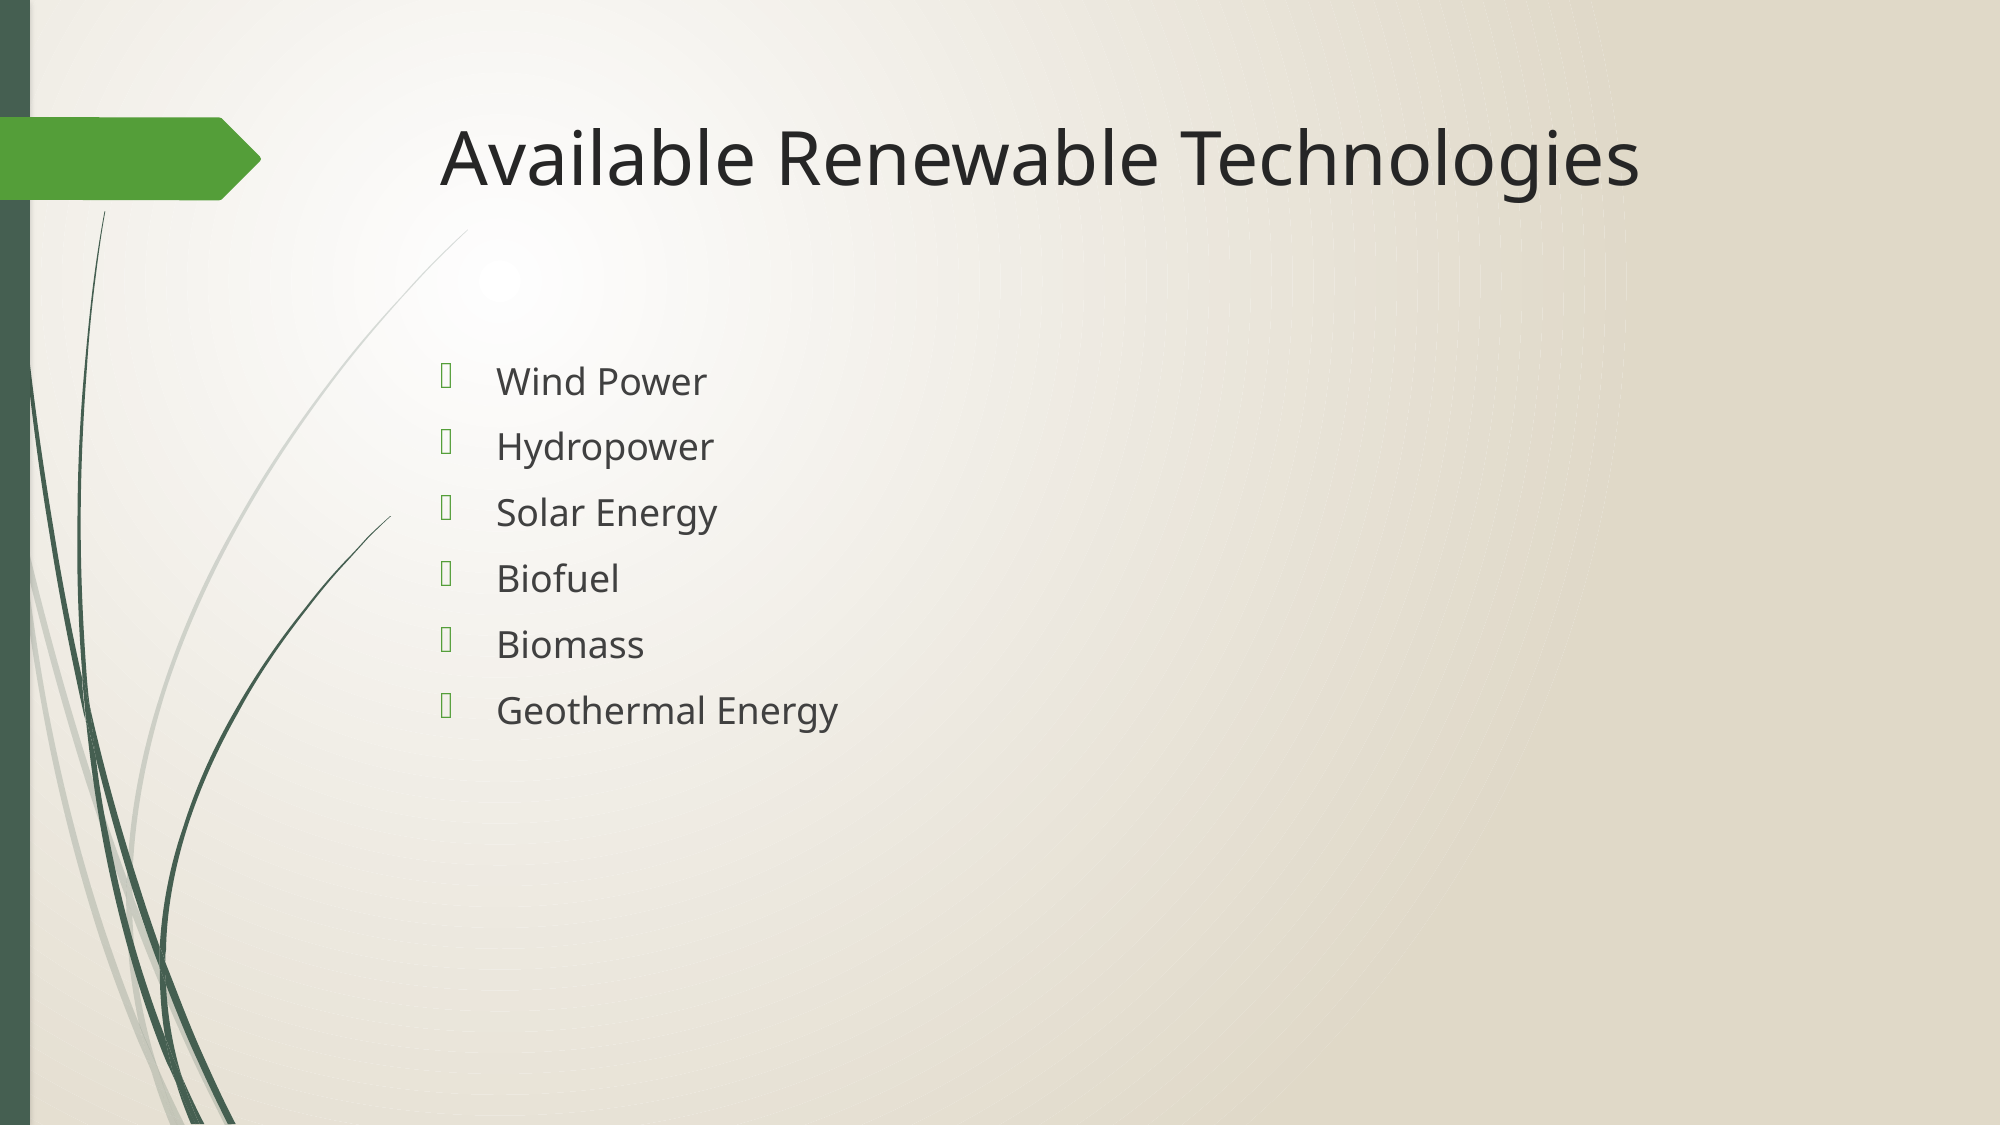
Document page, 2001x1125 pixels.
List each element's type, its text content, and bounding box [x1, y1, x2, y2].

title Available Renewable Technologies [425, 102, 1888, 313]
list Wind Power Hydropower Solar Energy Biofuel Biomass Geothermal Energy [424, 350, 1888, 970]
